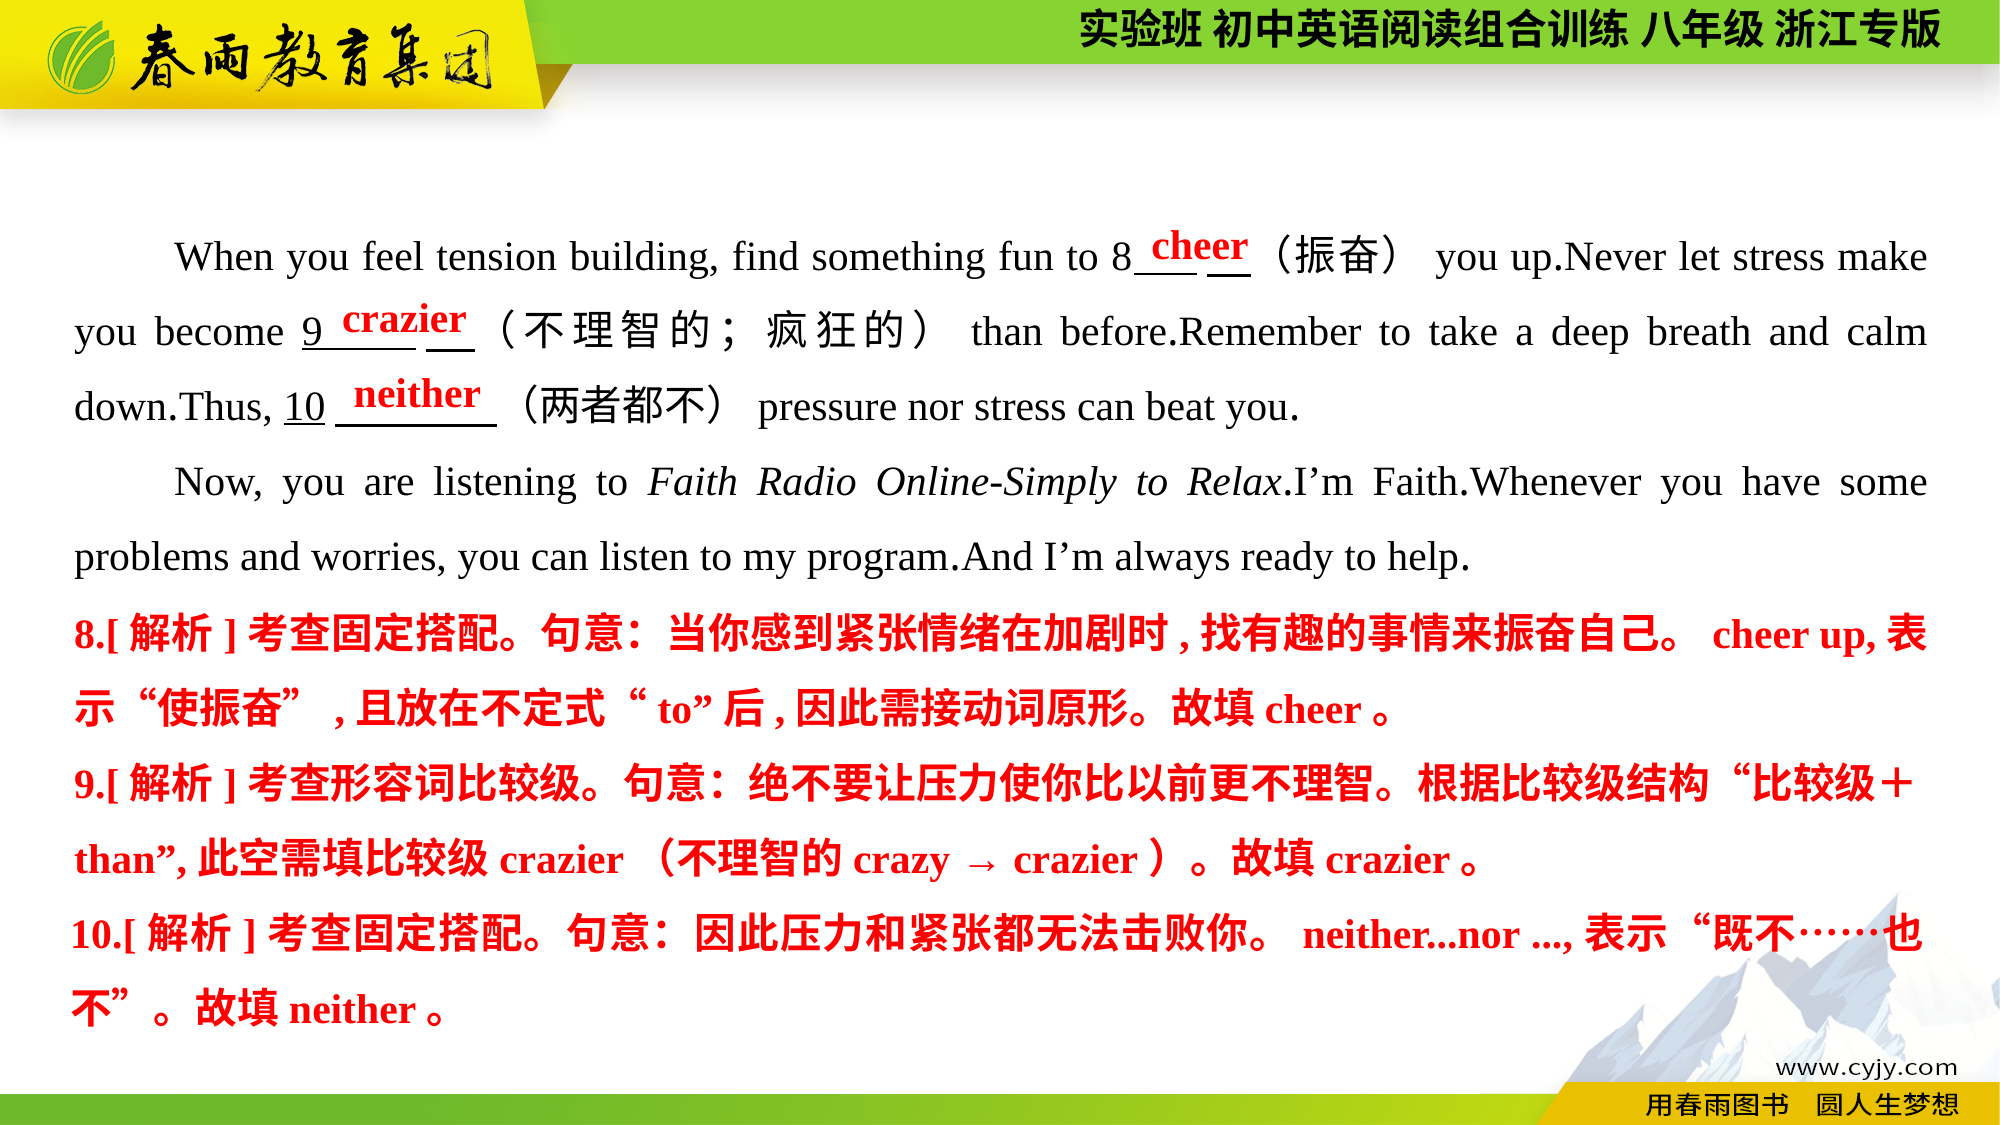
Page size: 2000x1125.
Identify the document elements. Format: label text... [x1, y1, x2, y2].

list When you feel tension building, find something fun to 8 （振奋）you up.Never let stress make you become 9 （不理智的；疯狂的）than before.Remember to take a deep breath and calm down.Thus, 10 （两者都不）pressure nor stress can beat you. Now, you are listening to Faith Radio Online-Simply to Relax.I’m Faith.Whenever you have some problems and worries, you can listen to my program.And I’m always ready to help. [59, 196, 1944, 574]
text_box neither [339, 358, 497, 424]
text_box 8.[解析]考查固定搭配。句意：当你感到紧张情绪在加剧时,找有趣的事情来振奋自己。cheer up,表示“使振奋”,且放在不定式“to”后,因此需接动词原形。故填cheer。 [59, 574, 1944, 724]
picture [0, 0, 2000, 1125]
text_box crazier [327, 283, 483, 349]
text_box 9.[解析]考查形容词比较级。句意：绝不要让压力使你比以前更不理智。根据比较级结构“比较级＋than”,此空需填比较级crazier（不理智的crazy → crazier）。故填crazier。 [59, 724, 1944, 890]
text_box 10.[解析]考查固定搭配。句意：因此压力和紧张都无法击败你。neither...nor ...,表示“既不……也不”。故填neither。 [55, 874, 1940, 1040]
text_box cheer [1136, 210, 1264, 275]
